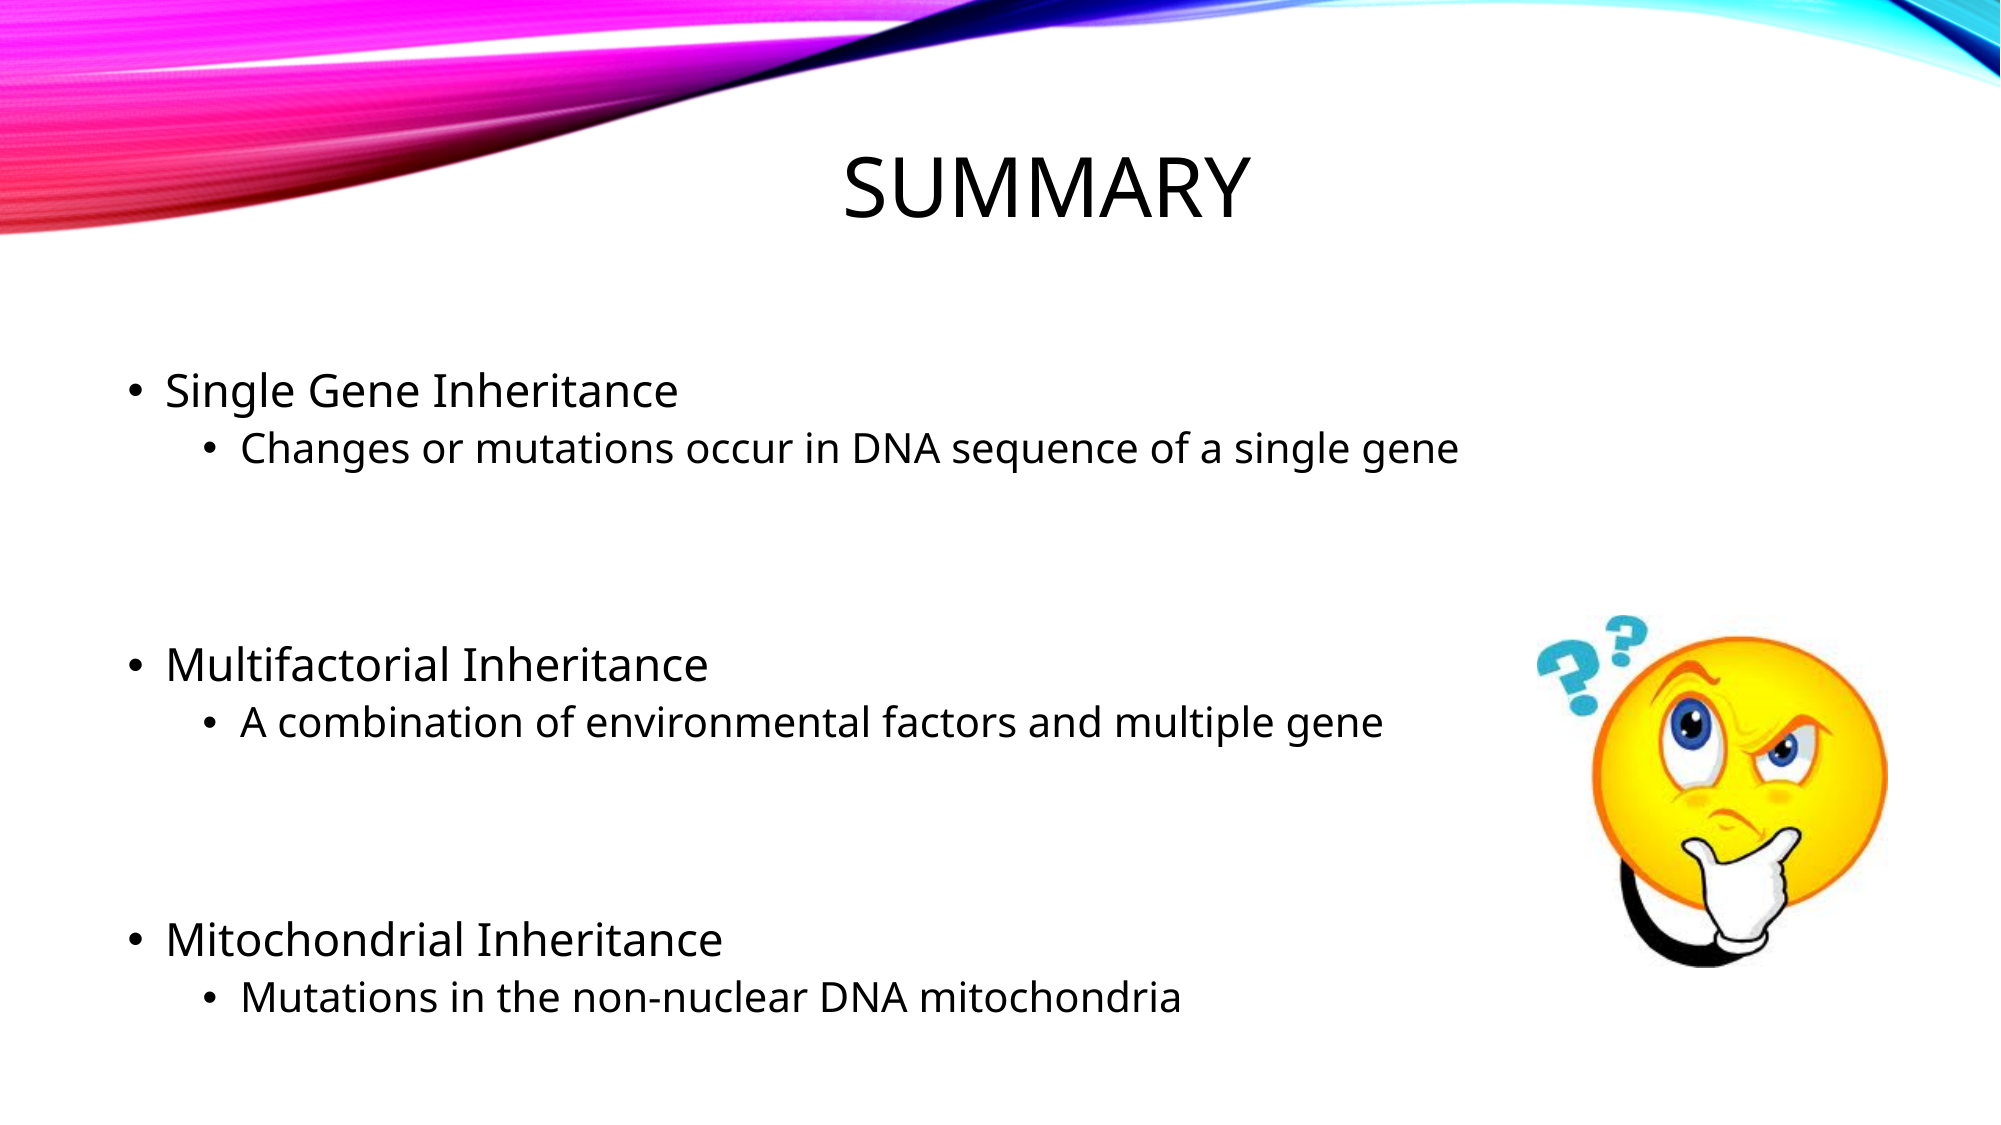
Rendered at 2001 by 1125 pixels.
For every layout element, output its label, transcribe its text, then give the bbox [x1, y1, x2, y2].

picture [1890, 0, 2000, 75]
picture [0, 0, 2000, 237]
title summary [608, 84, 1267, 297]
list Single Gene Inheritance Changes or mutations occur in DNA sequence of a single gene Multifactorial Inheritance A combination of environmental factors and multiple gene Mitochondrial Inheritance Mutations in the non-nuclear DNA mitochondria [112, 360, 1888, 1021]
picture [1910, 0, 2000, 45]
picture [1537, 615, 1888, 968]
